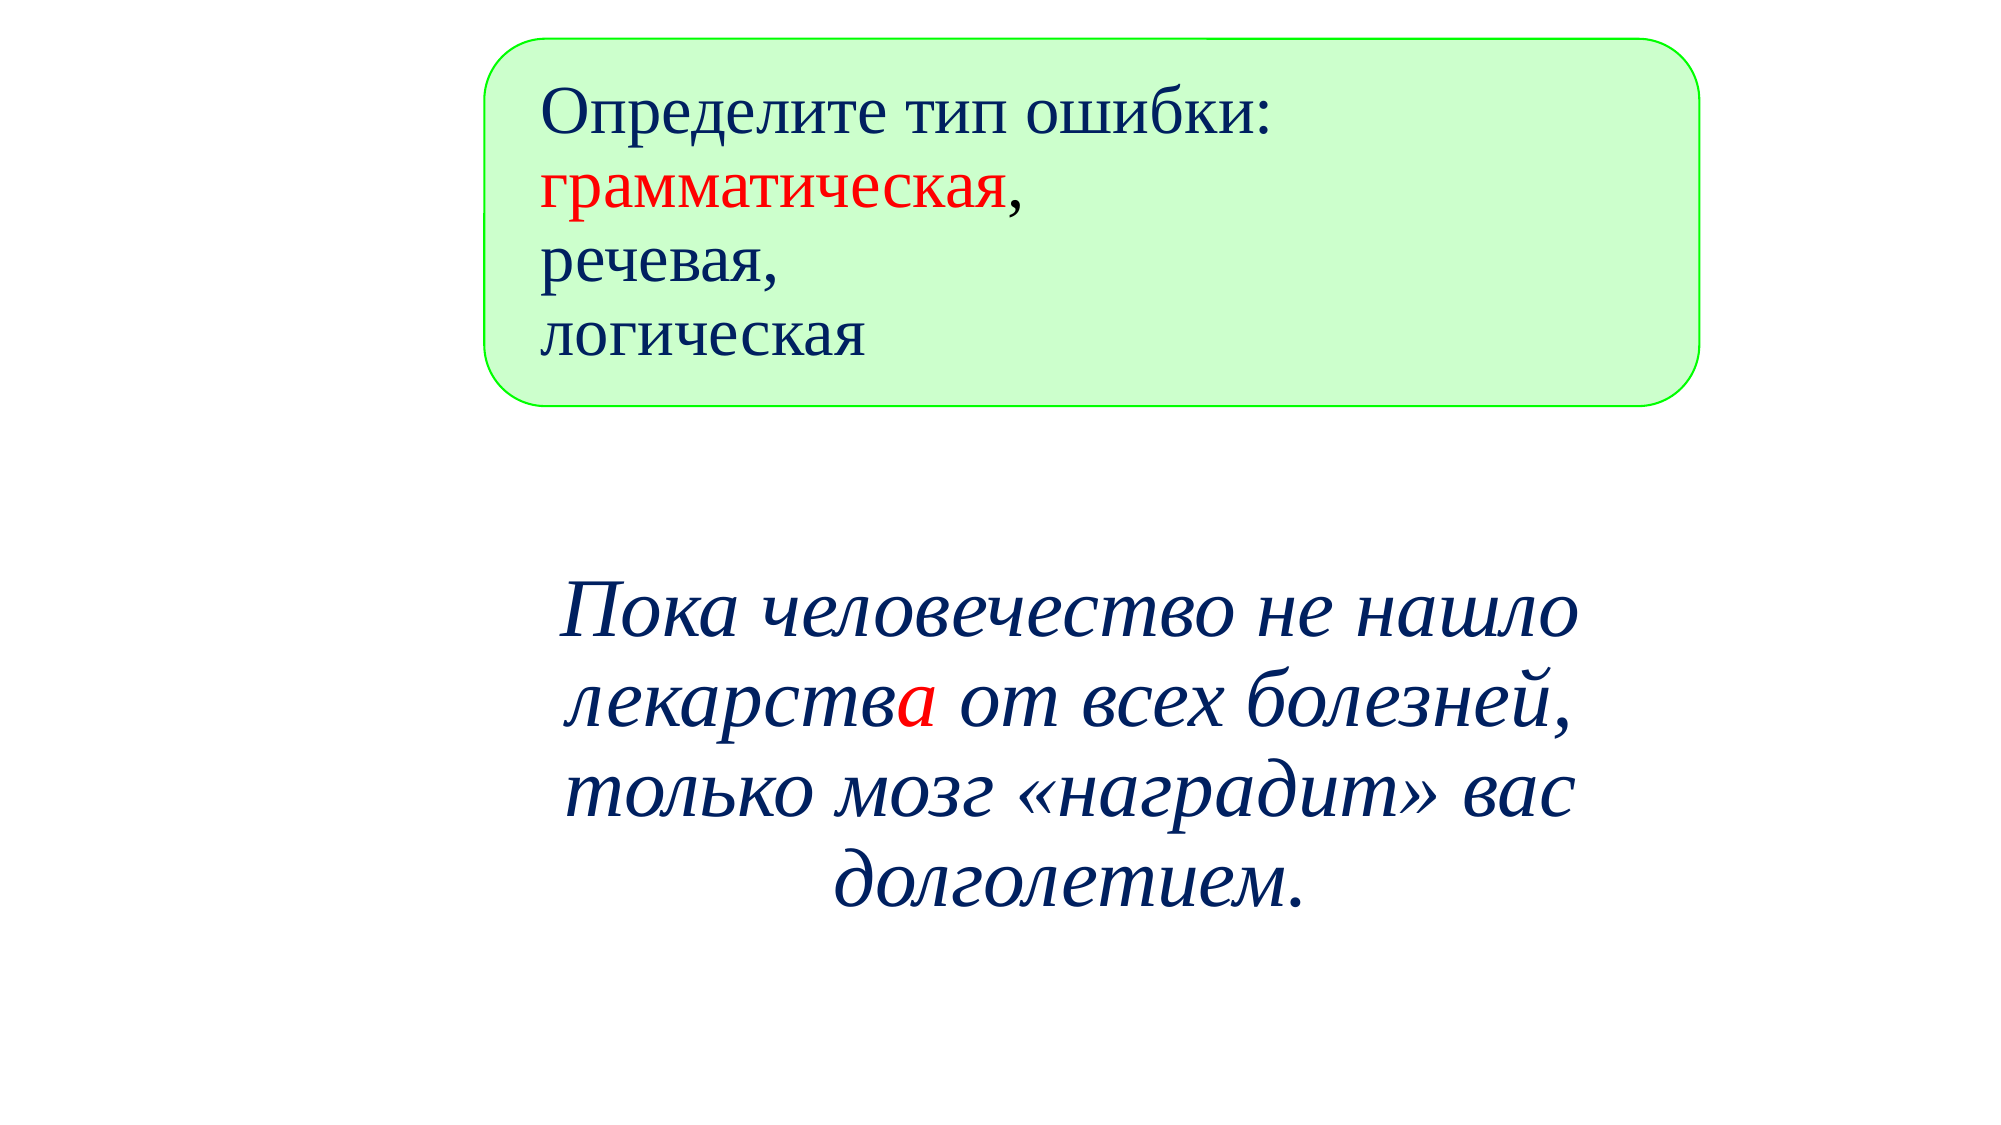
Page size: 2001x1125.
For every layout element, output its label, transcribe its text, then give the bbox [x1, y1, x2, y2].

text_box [484, 35, 1700, 410]
subtitle Пока человечество не нашло лекарства от всех болезней, только мозг «наградит» вас долголетием. [460, 411, 1676, 1079]
